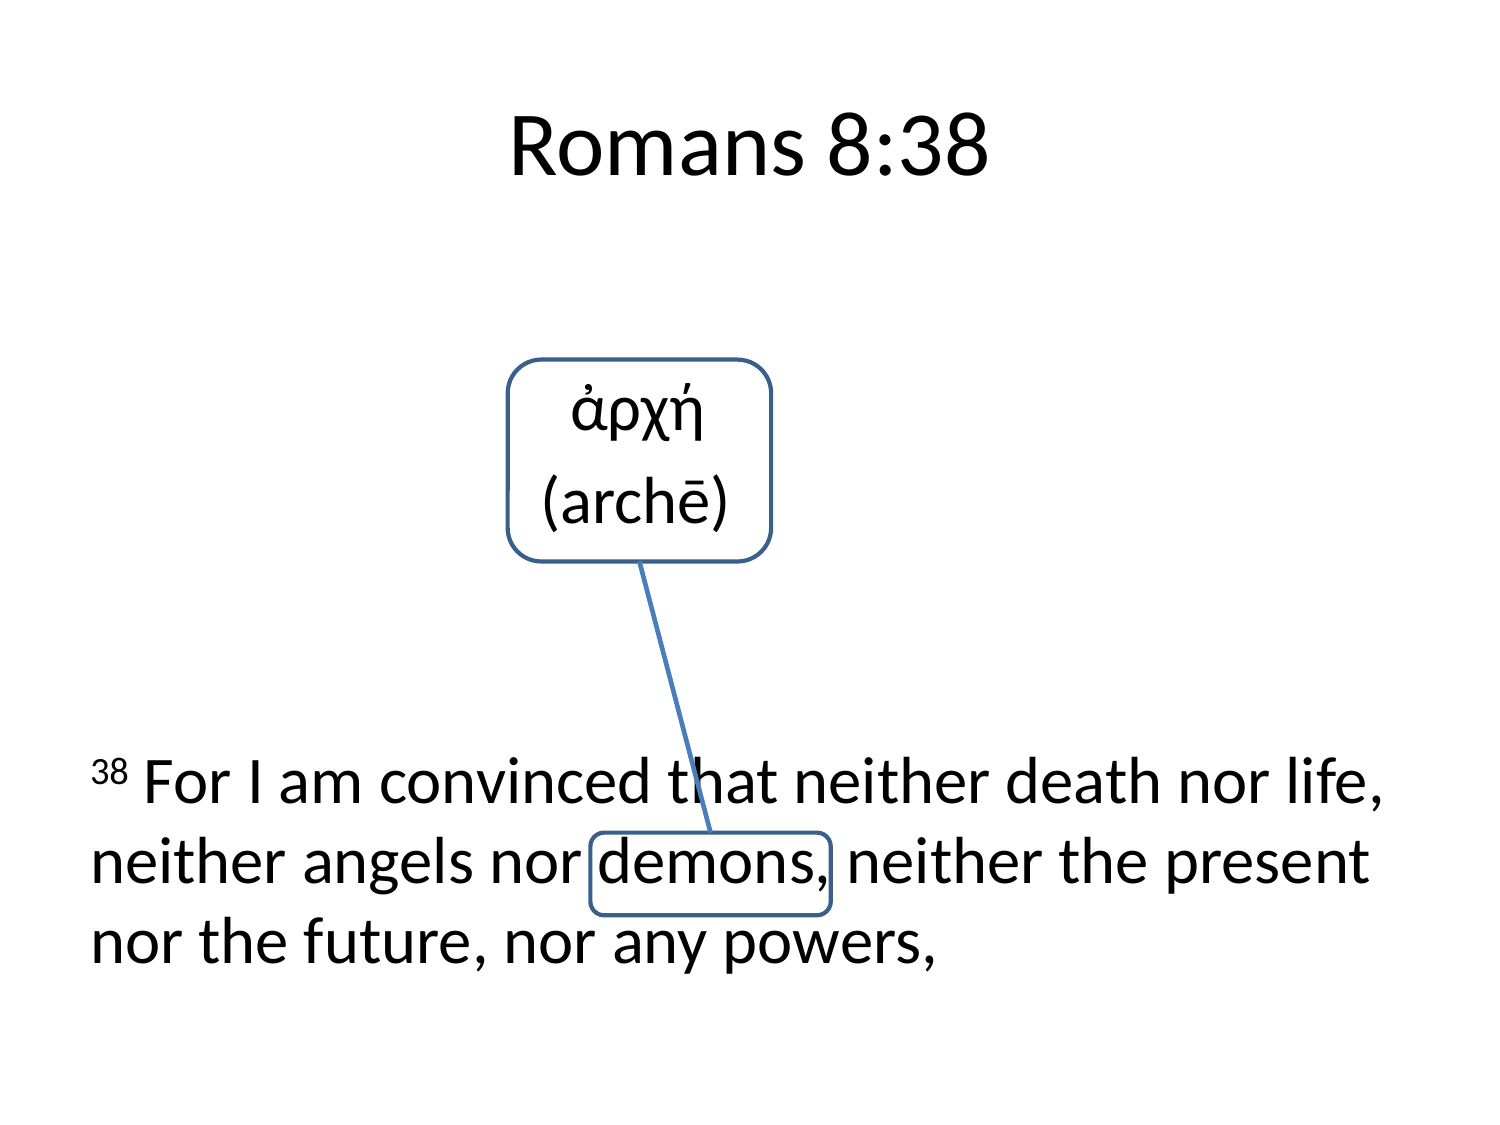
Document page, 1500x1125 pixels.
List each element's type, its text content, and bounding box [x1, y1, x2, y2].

text_box [505, 357, 774, 564]
title Romans 8:38 [75, 45, 1425, 233]
text_box [588, 830, 833, 918]
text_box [639, 561, 711, 833]
list ἀρχή (archē) 38 For I am convinced that neither death nor life, neither angels nor demons, neither the present nor the future, nor any powers, [75, 262, 1425, 1005]
